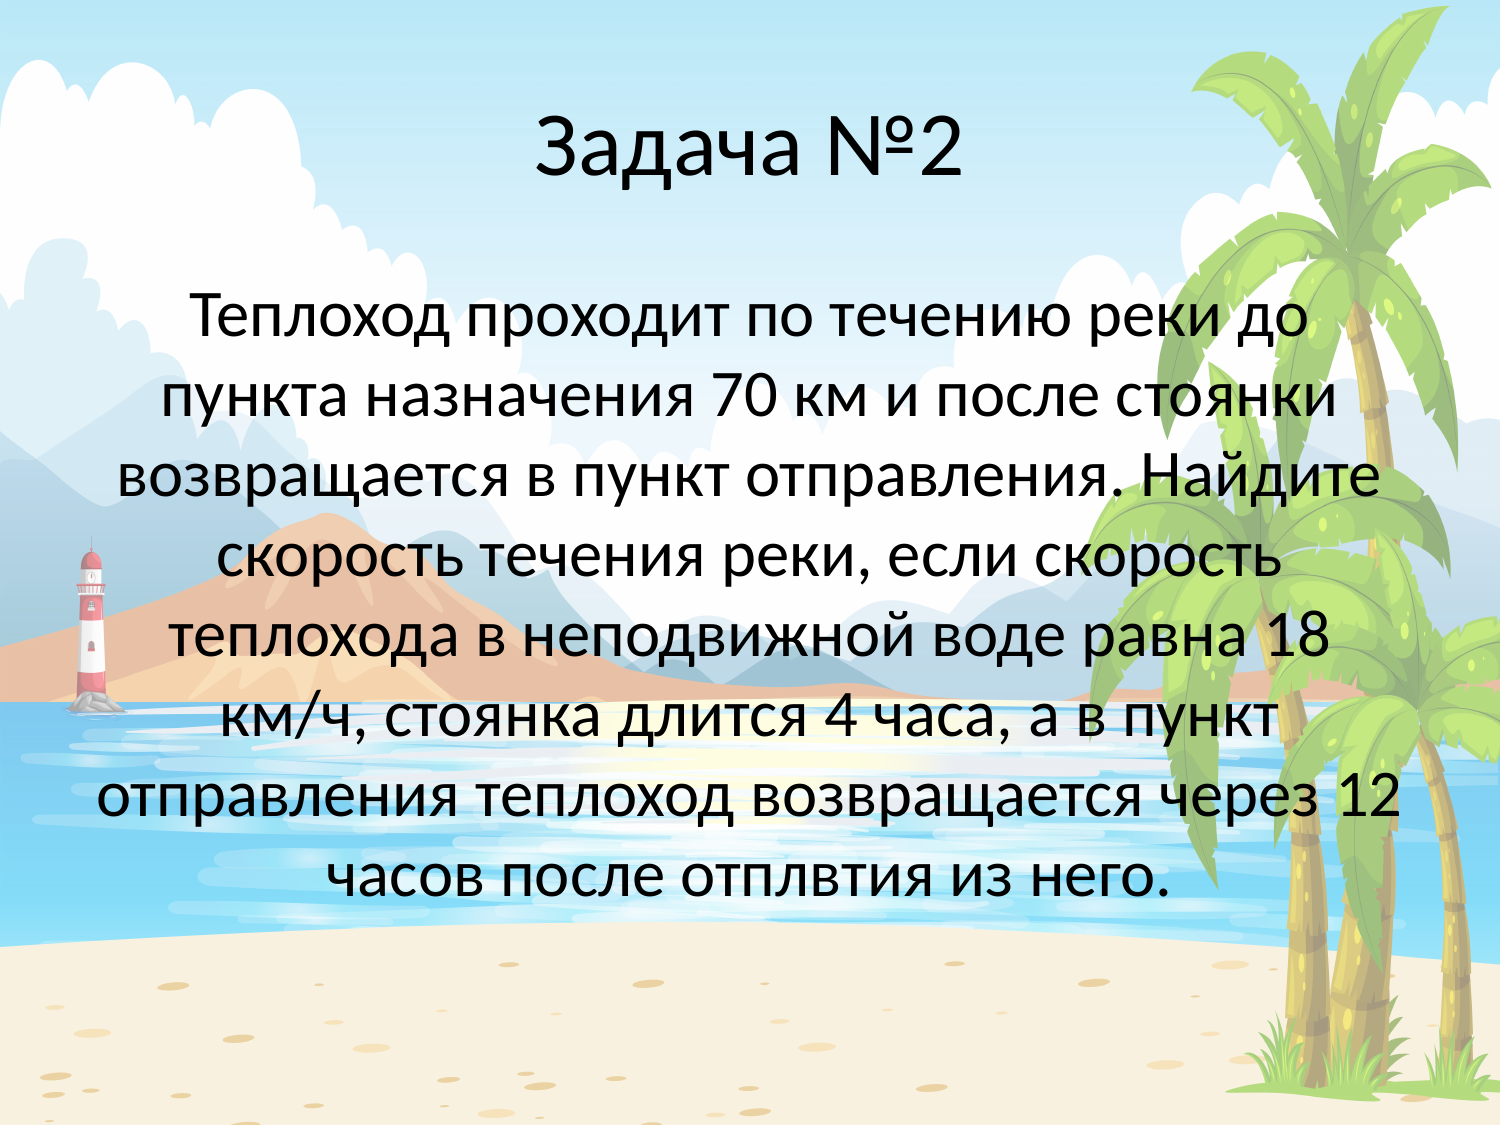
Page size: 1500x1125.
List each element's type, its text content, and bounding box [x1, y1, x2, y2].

title Задача №2 [75, 45, 1425, 233]
list Теплоход проходит по течению реки до пункта назначения 70 км и после стоянки возвращается в пункт отправления. Найдите скорость течения реки, если скорость теплохода в неподвижной воде равна 18 км/ч, стоянка длится 4 часа, а в пункт отправления теплоход возвращается через 12 часов после отплвтия из него. [75, 262, 1425, 1005]
